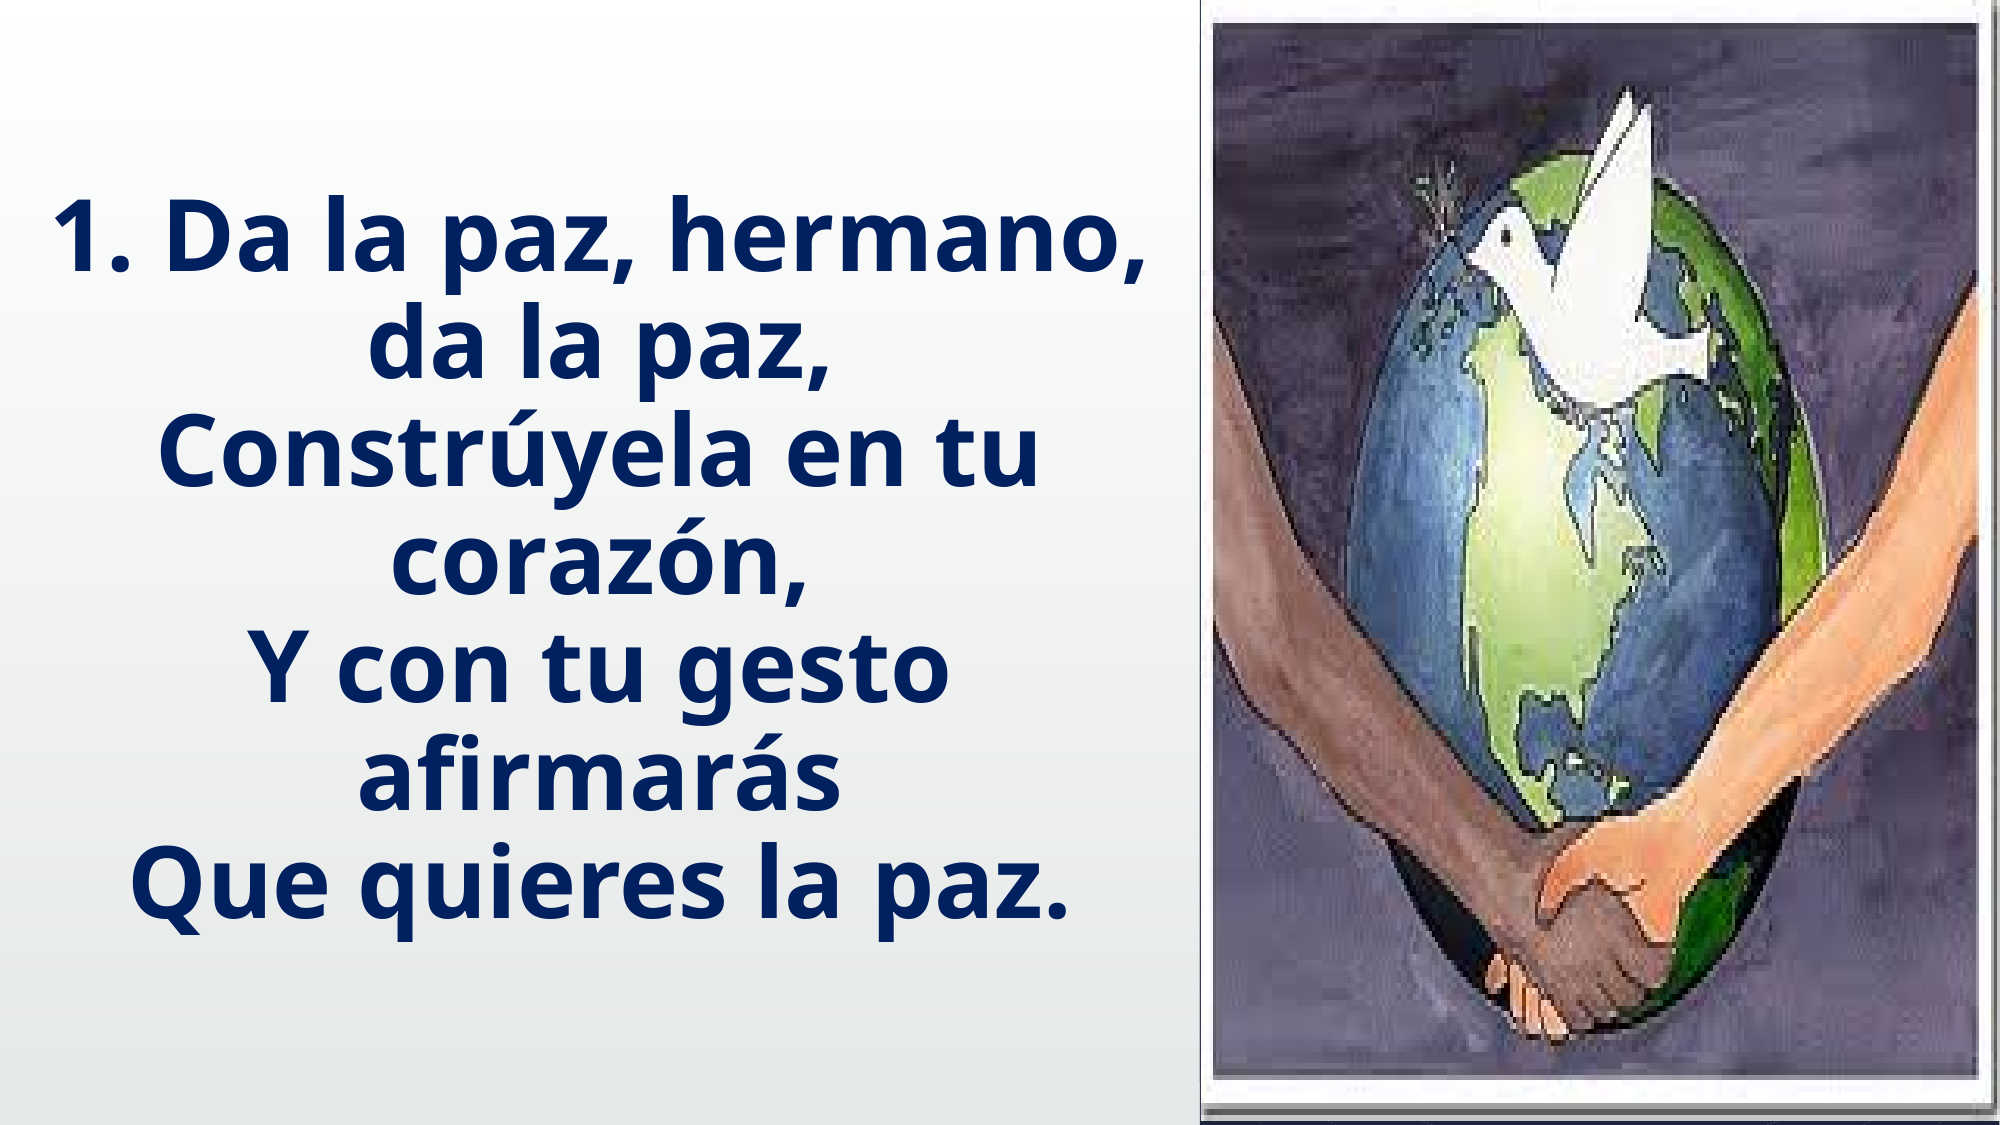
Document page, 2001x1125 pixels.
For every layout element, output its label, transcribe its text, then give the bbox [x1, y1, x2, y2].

title 1. Da la paz, hermano, da la paz, Constrúyela en tu corazón, Y con tu gesto afirmarás Que quieres la paz. [0, 0, 1200, 1125]
picture [1200, 0, 2000, 1125]
